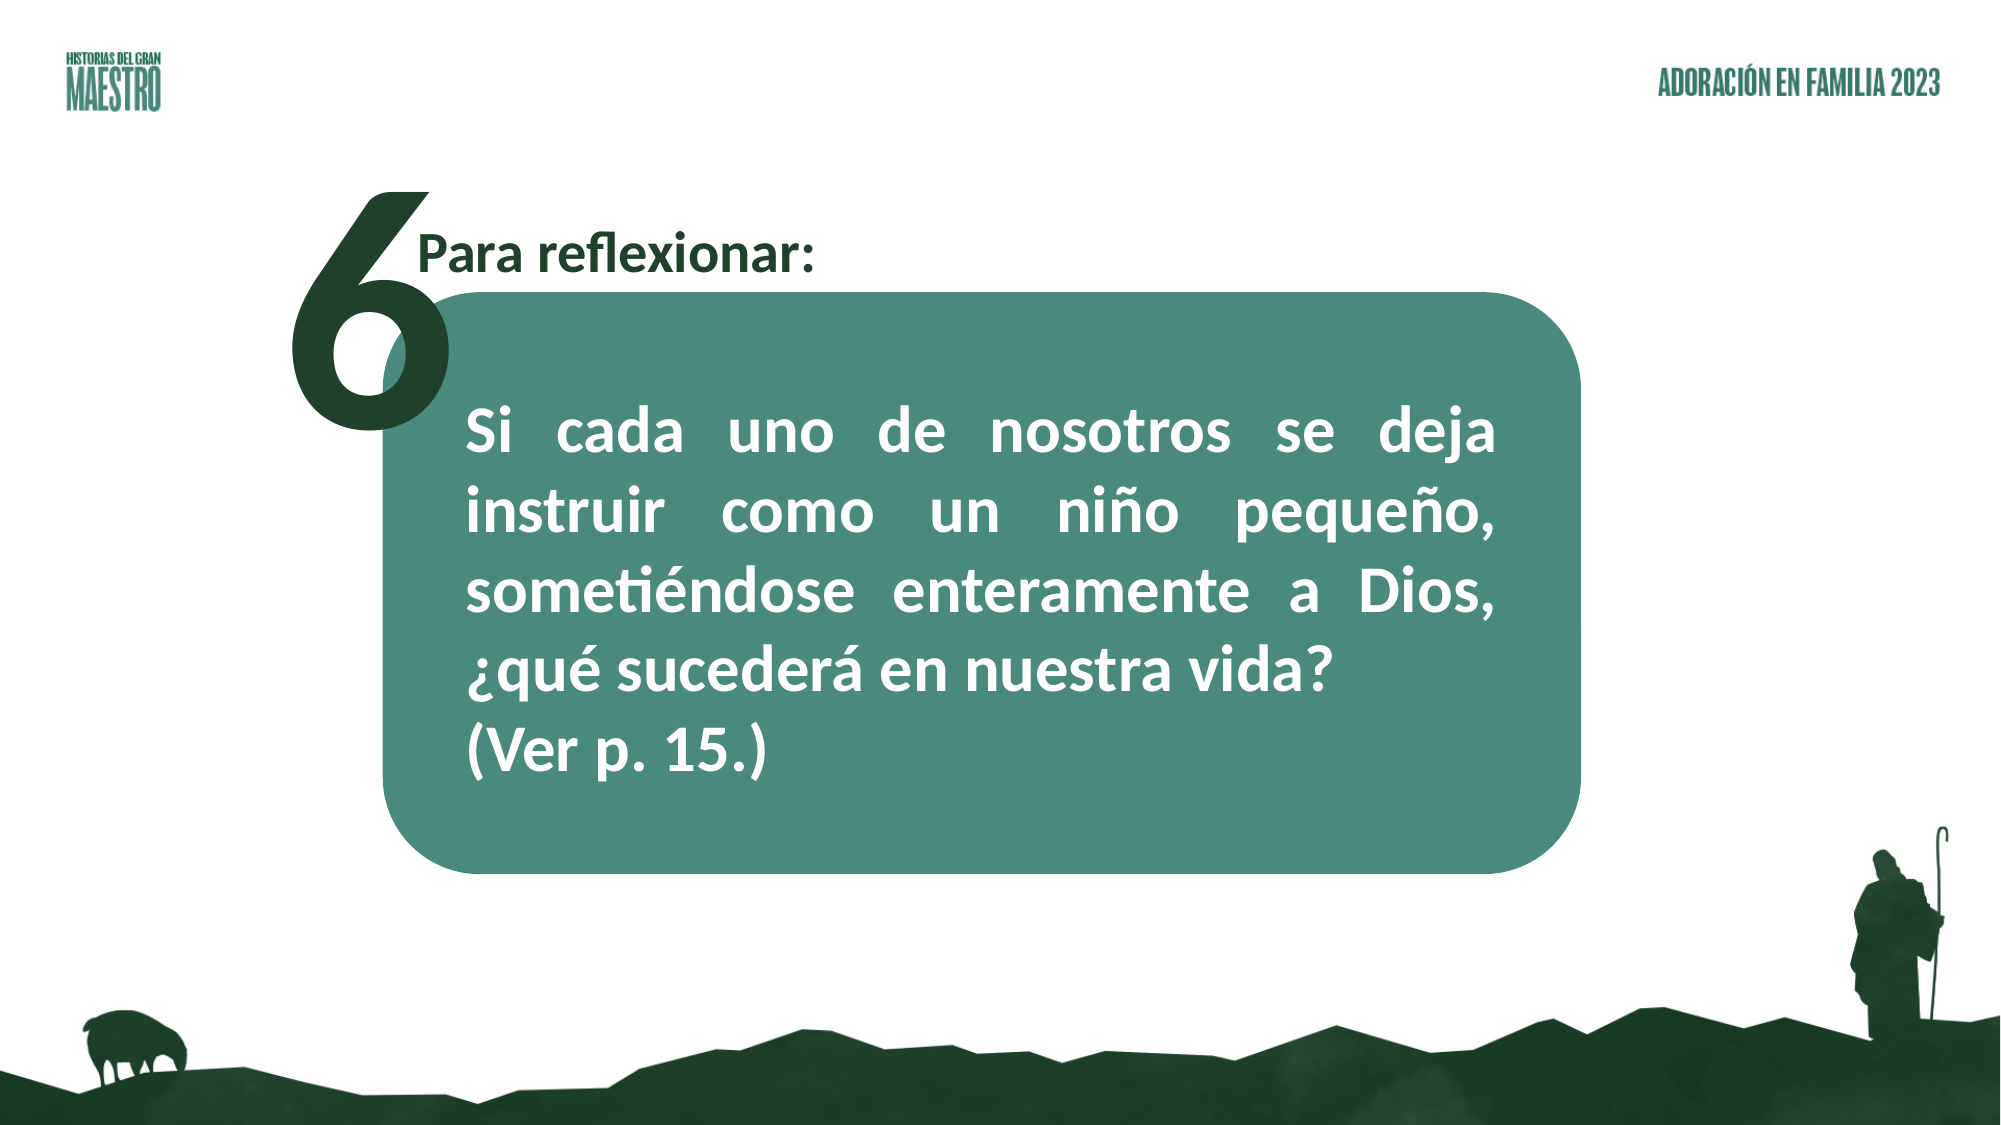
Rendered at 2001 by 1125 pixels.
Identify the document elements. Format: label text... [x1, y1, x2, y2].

text_box 6 [266, 75, 471, 505]
text_box Para reflexionar: [471, 206, 880, 291]
text_box Si cada uno de nosotros se deja instruir como un niño pequeño, sometiéndose enteramente a Dios, ¿qué sucederá en nuestra vida? (Ver p. 15.) [450, 378, 1513, 793]
text_box [381, 291, 1583, 876]
picture [0, 0, 2001, 1125]
